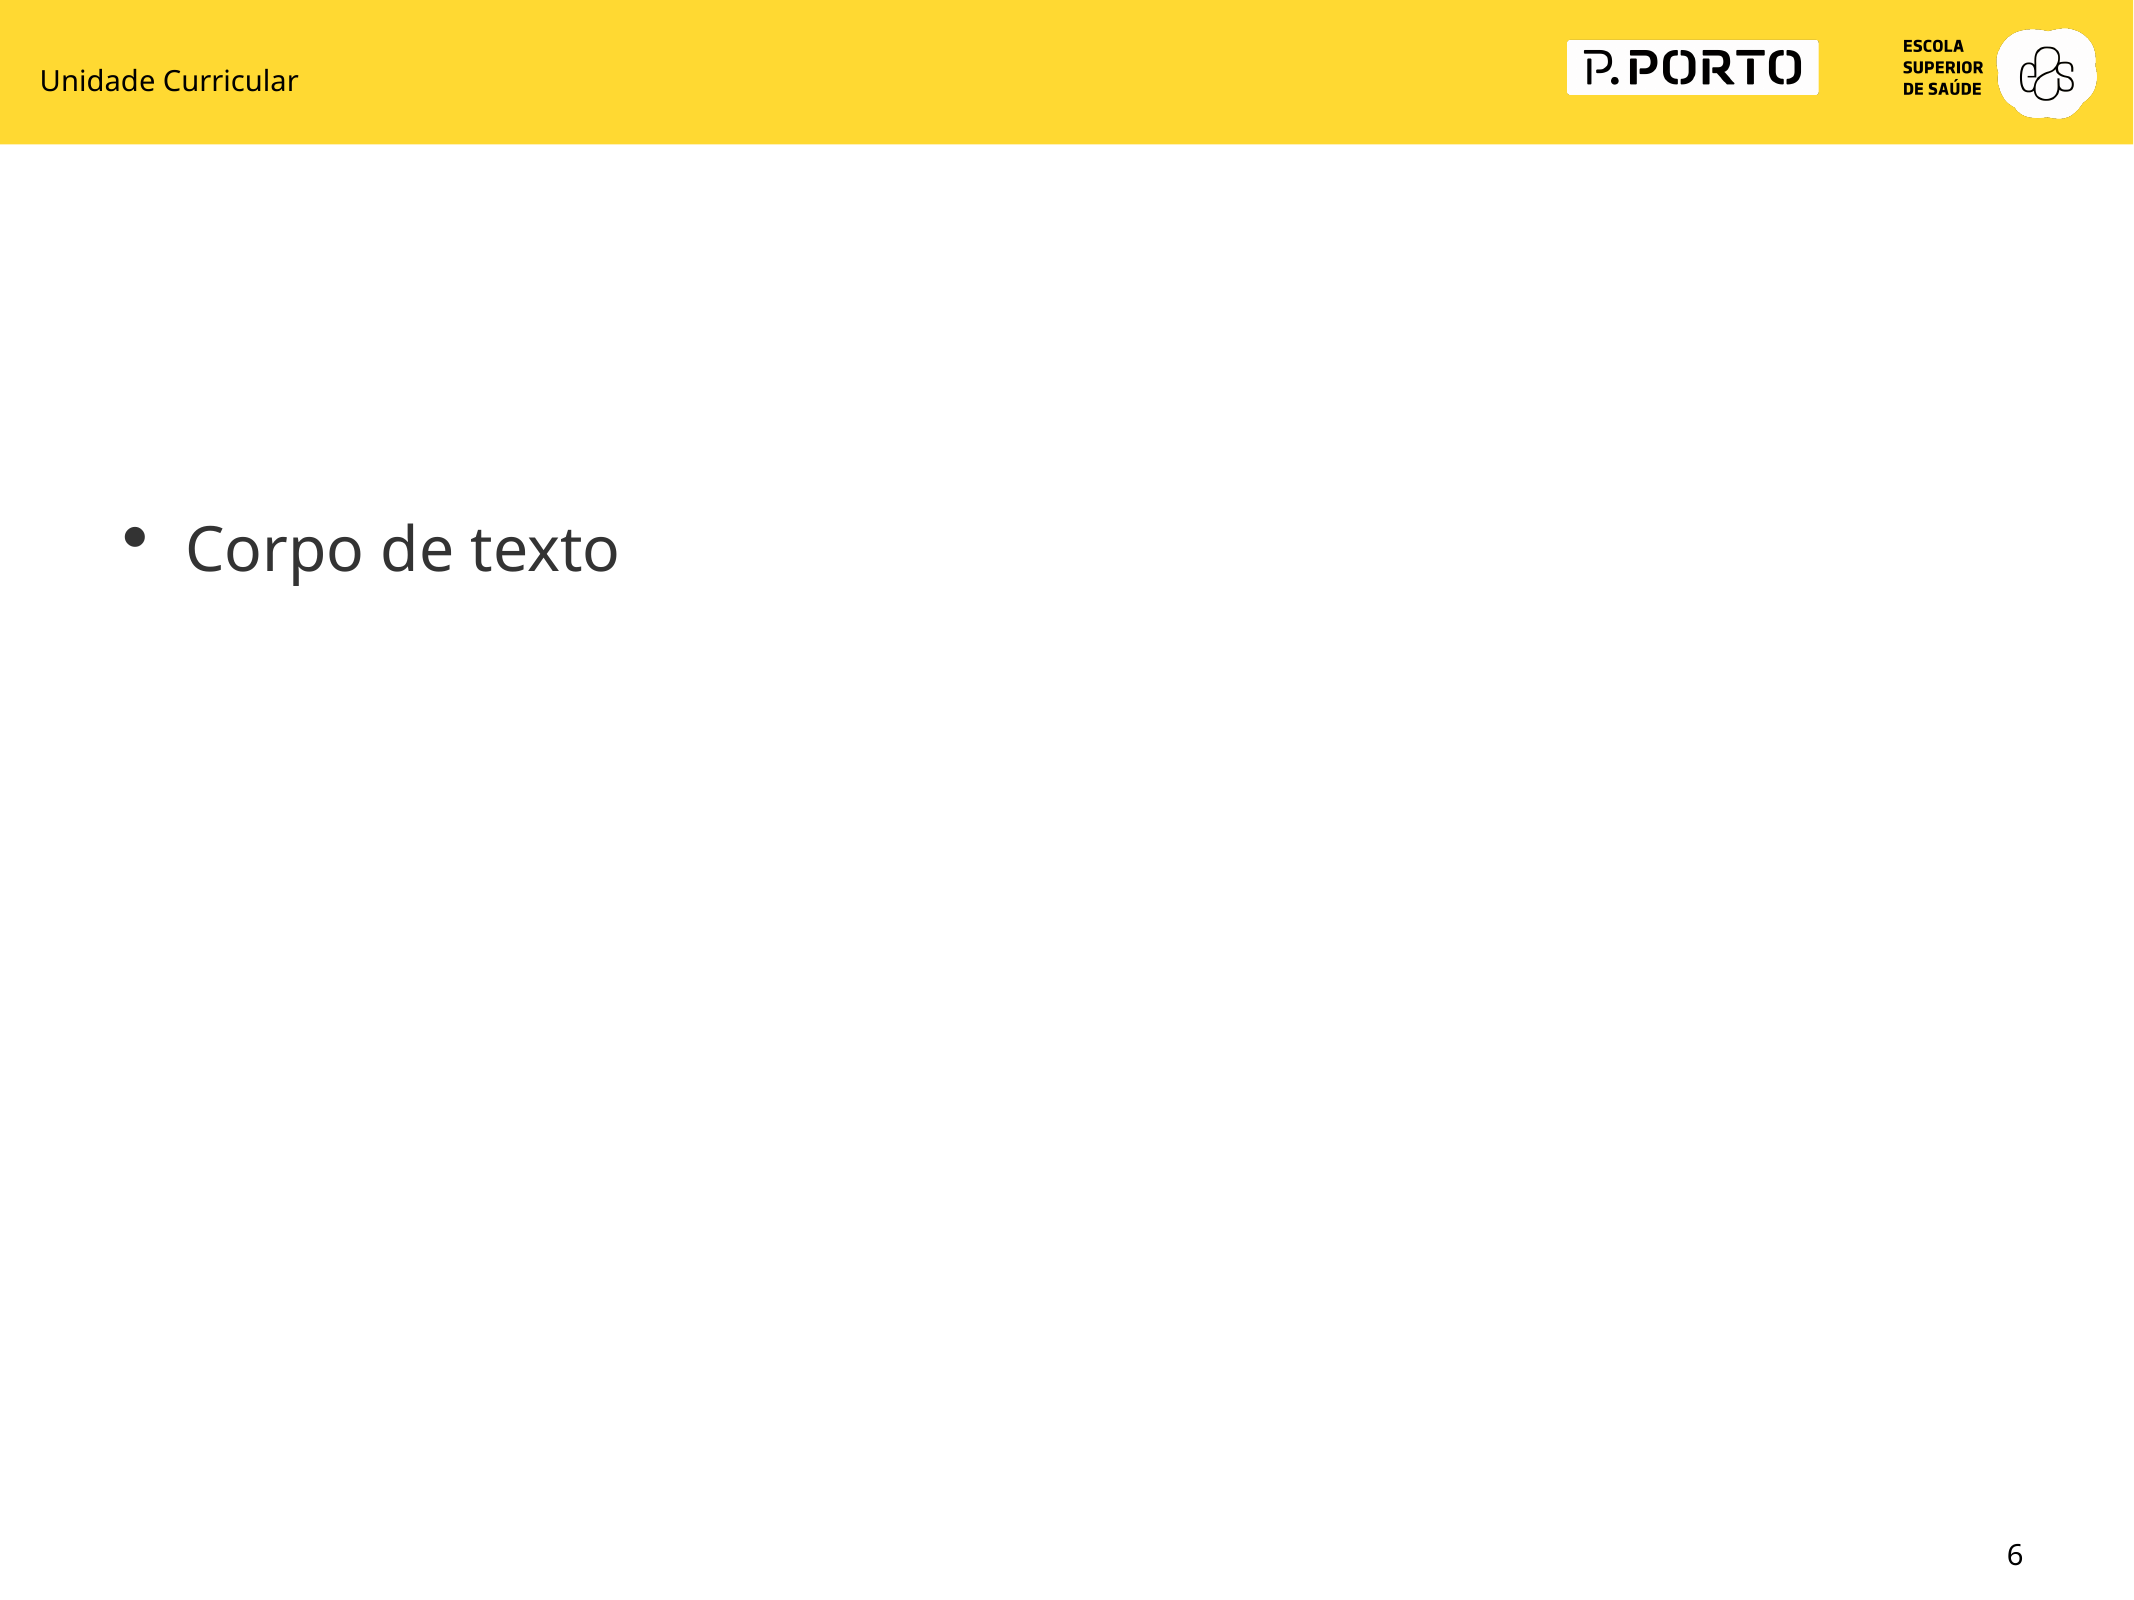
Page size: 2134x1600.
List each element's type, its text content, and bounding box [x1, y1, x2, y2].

list Corpo de texto [114, 484, 2020, 1486]
slide_number 6 [1997, 1531, 2034, 1585]
text_box Unidade Curricular [31, 30, 679, 106]
picture [1567, 28, 2097, 119]
